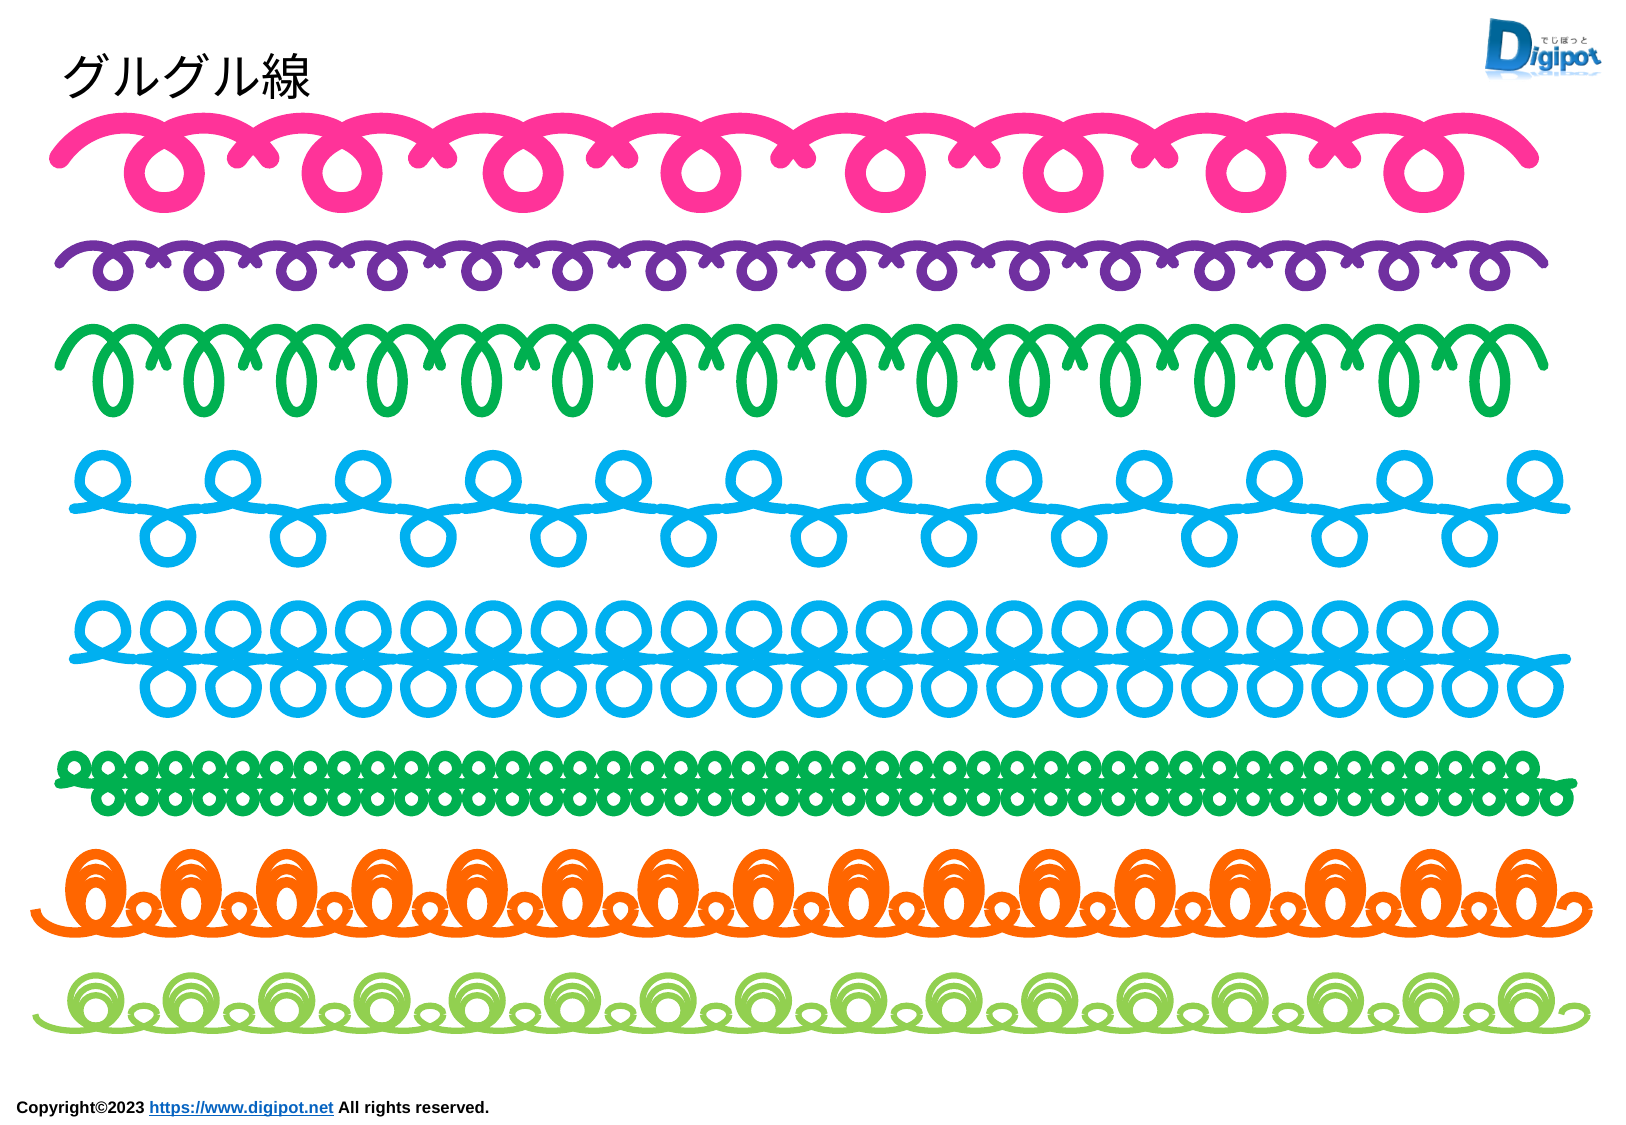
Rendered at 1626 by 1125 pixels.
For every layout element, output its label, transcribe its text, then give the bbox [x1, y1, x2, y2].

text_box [35, 854, 1588, 933]
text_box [59, 328, 1544, 413]
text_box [35, 975, 1588, 1031]
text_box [73, 455, 1566, 563]
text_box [73, 605, 1566, 713]
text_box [59, 123, 1529, 203]
text_box グルグル線 [46, 38, 327, 113]
picture [1485, 18, 1602, 82]
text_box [59, 755, 1573, 812]
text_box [59, 245, 1544, 287]
